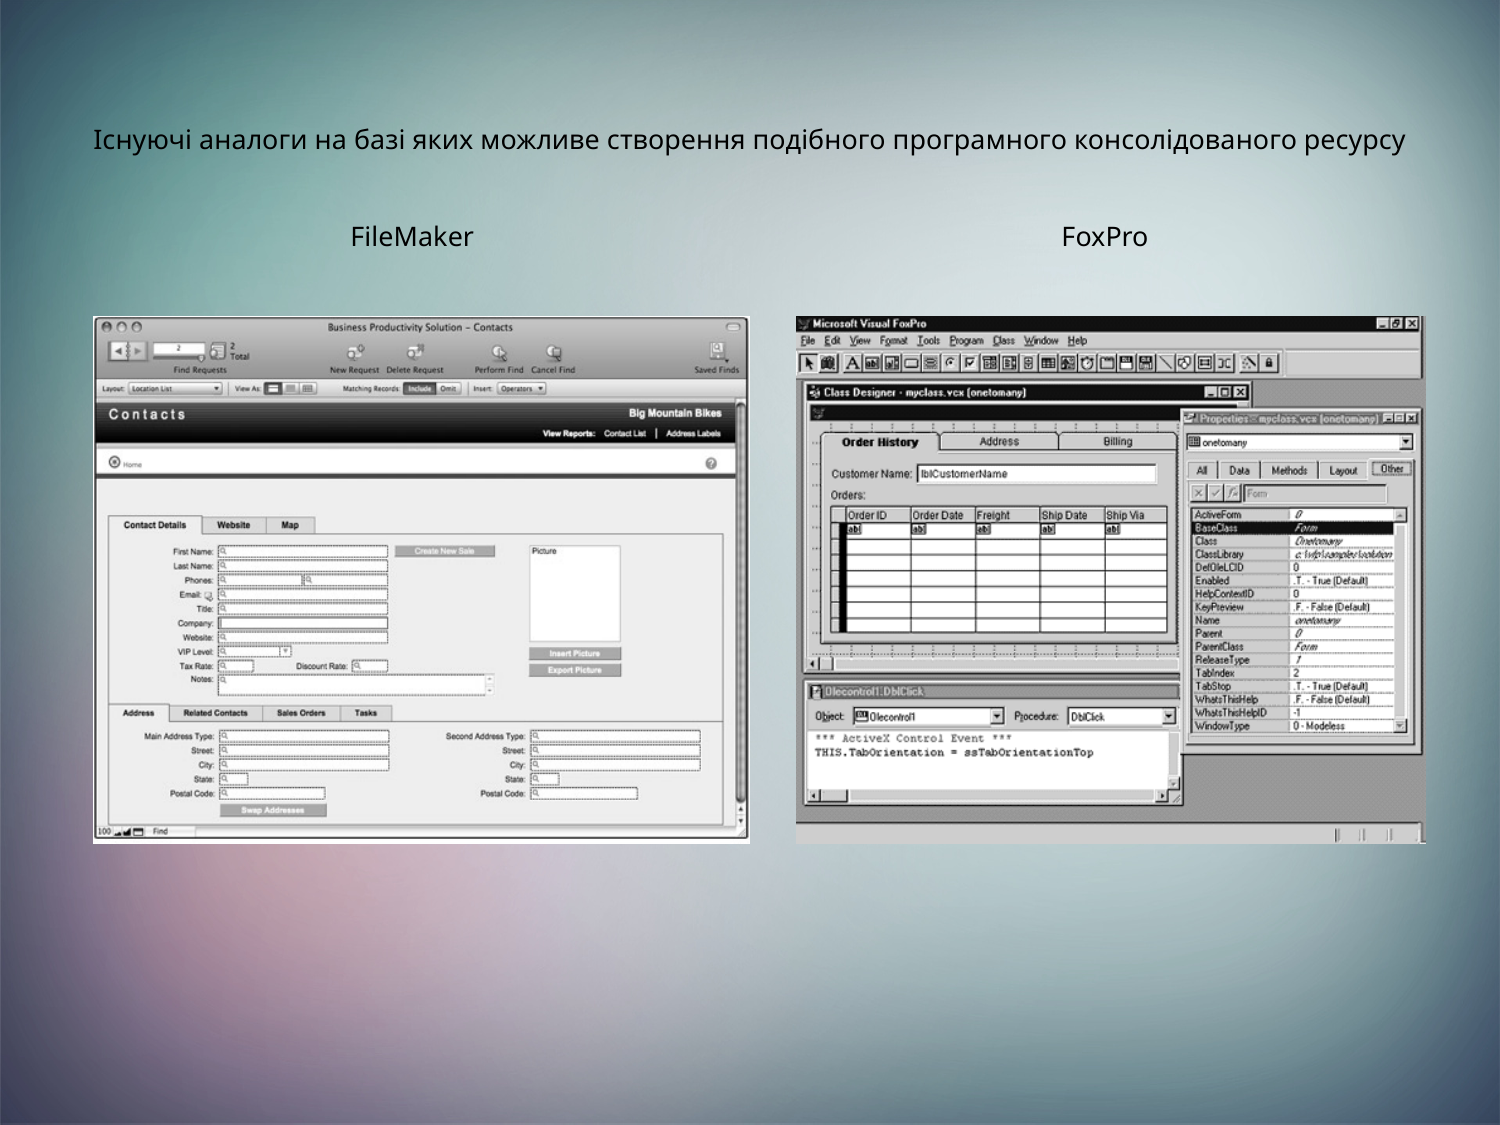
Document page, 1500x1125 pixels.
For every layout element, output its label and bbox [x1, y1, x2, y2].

picture [0, 0, 1500, 1125]
list [796, 316, 1426, 844]
